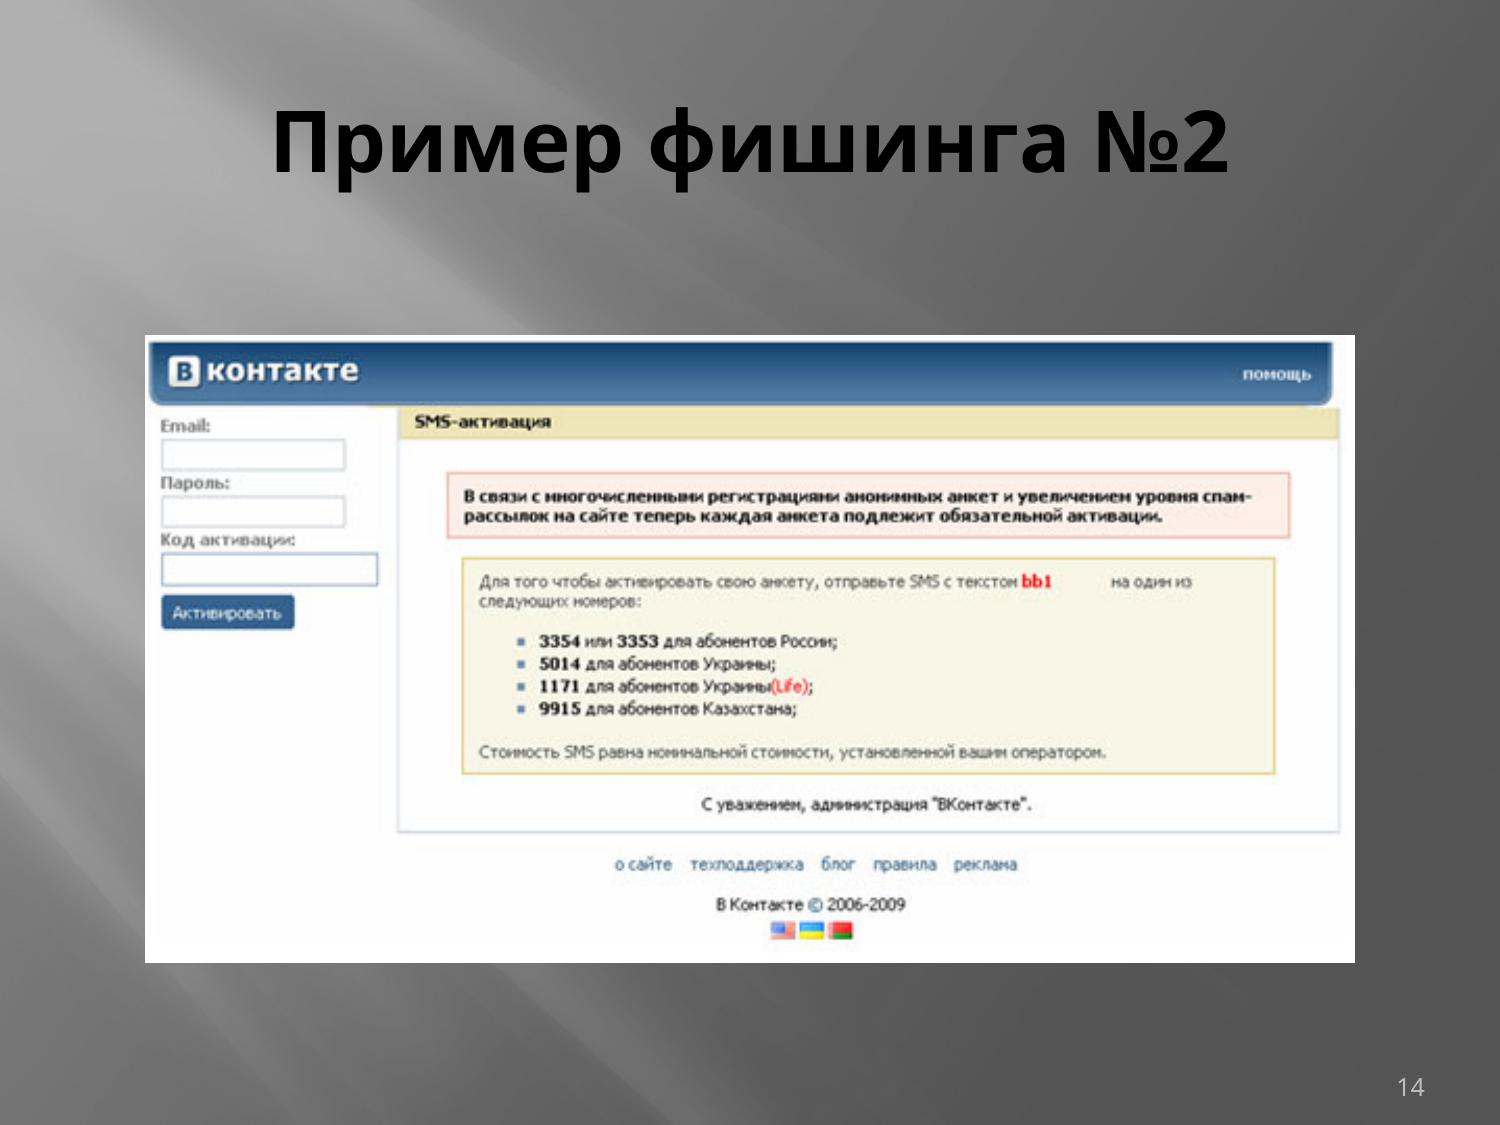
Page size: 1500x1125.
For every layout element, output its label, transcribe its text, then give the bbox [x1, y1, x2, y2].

title Пример фишинга №2 [75, 45, 1425, 233]
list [145, 334, 1355, 963]
slide_number 14 [1299, 1052, 1425, 1113]
